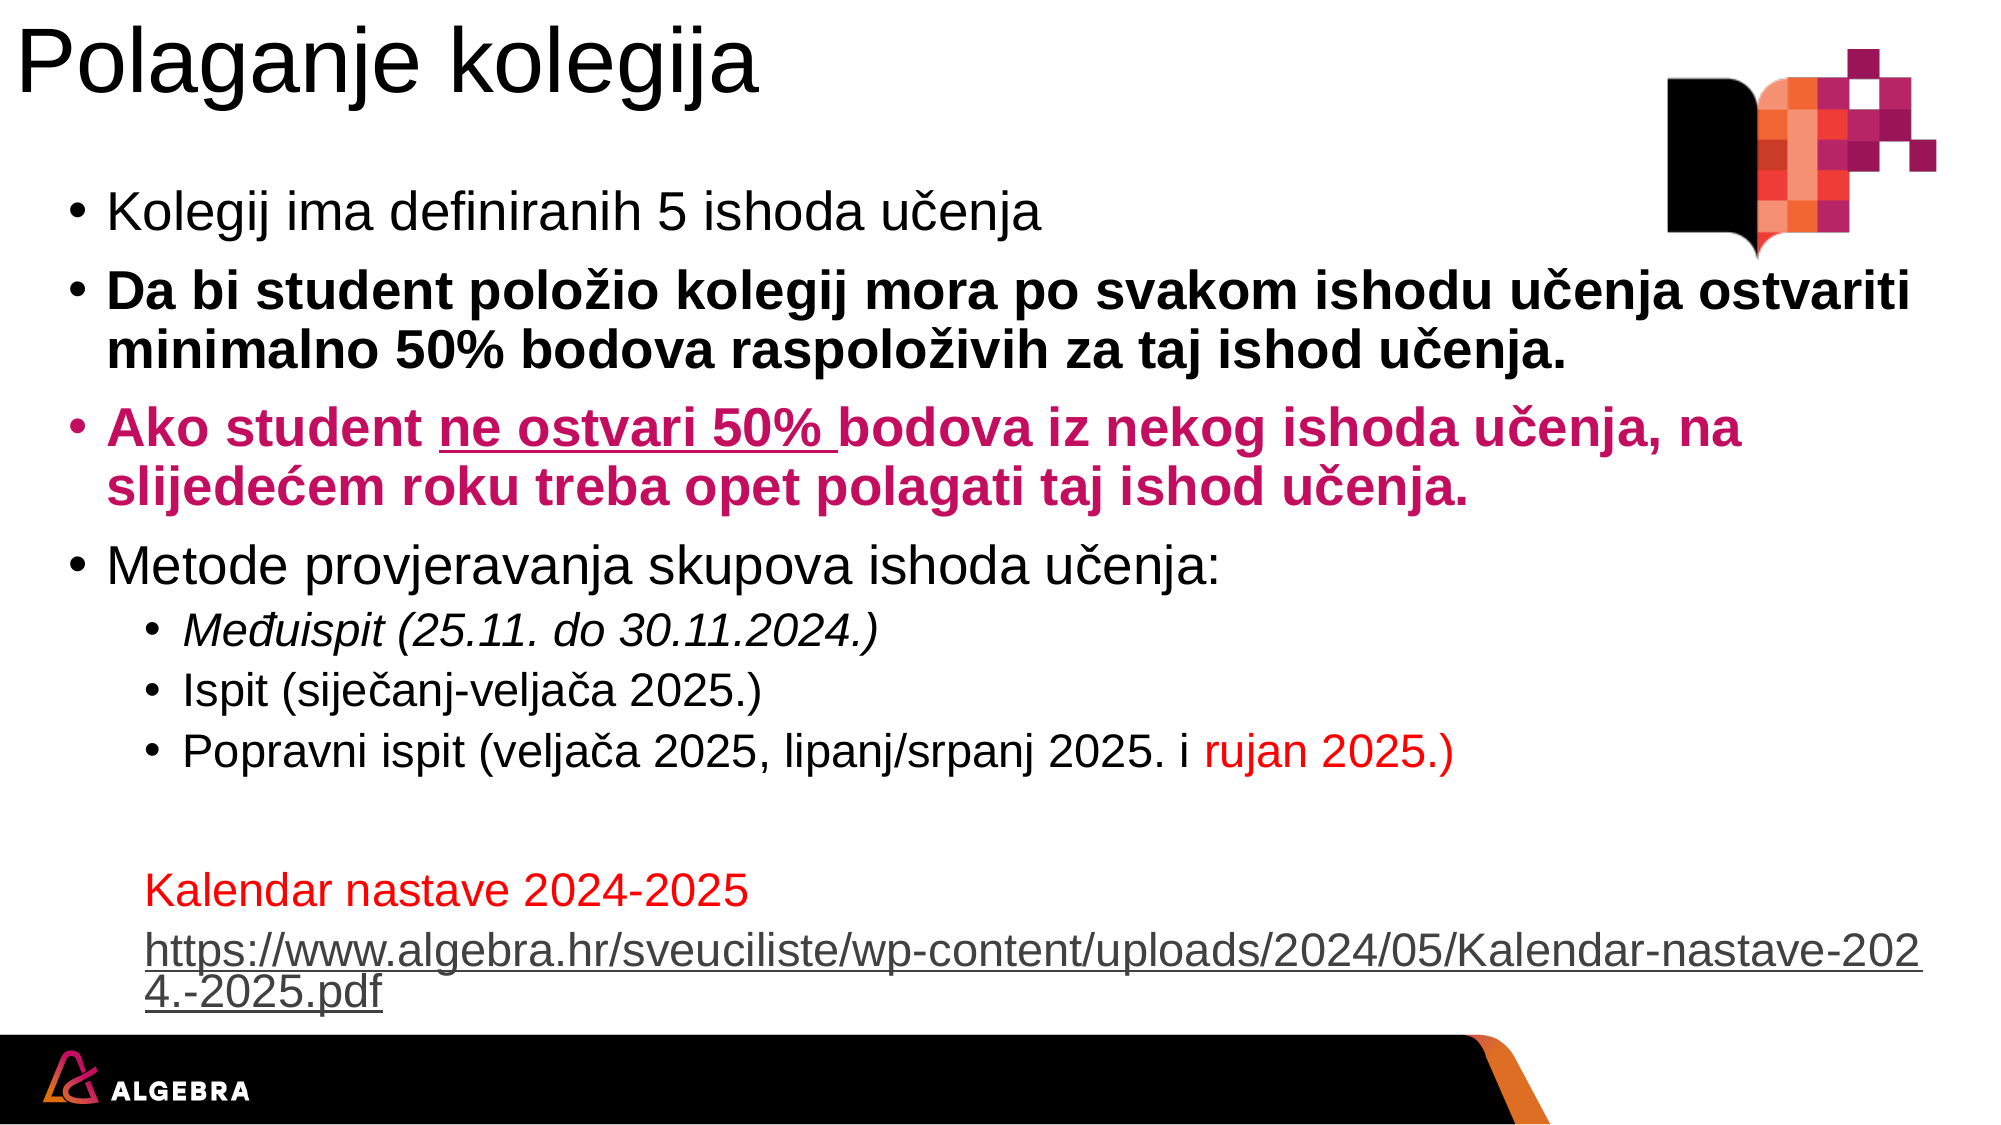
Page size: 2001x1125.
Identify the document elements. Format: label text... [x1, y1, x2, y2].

list Kolegij ima definiranih 5 ishoda učenja Da bi student položio kolegij mora po svakom ishodu učenja ostvariti minimalno 50% bodova raspoloživih za taj ishod učenja. Ako student ne ostvari 50% bodova iz nekog ishoda učenja, na slijedećem roku treba opet polagati taj ishod učenja. Metode provjeravanja skupova ishoda učenja: Međuispit (25.11. do 30.11.2024.) Ispit (siječanj-veljača 2025.) Popravni ispit (veljača 2025, lipanj/srpanj 2025. i rujan 2025.) Kalendar nastave 2024-2025 https://www.algebra.hr/sveuciliste/wp-content/uploads/2024/05/Kalendar-nastave-2024.-2025.pdf [53, 176, 1947, 989]
picture [1667, 49, 1937, 260]
title Polaganje kolegija [0, 0, 1725, 127]
picture [0, 1034, 1733, 1125]
